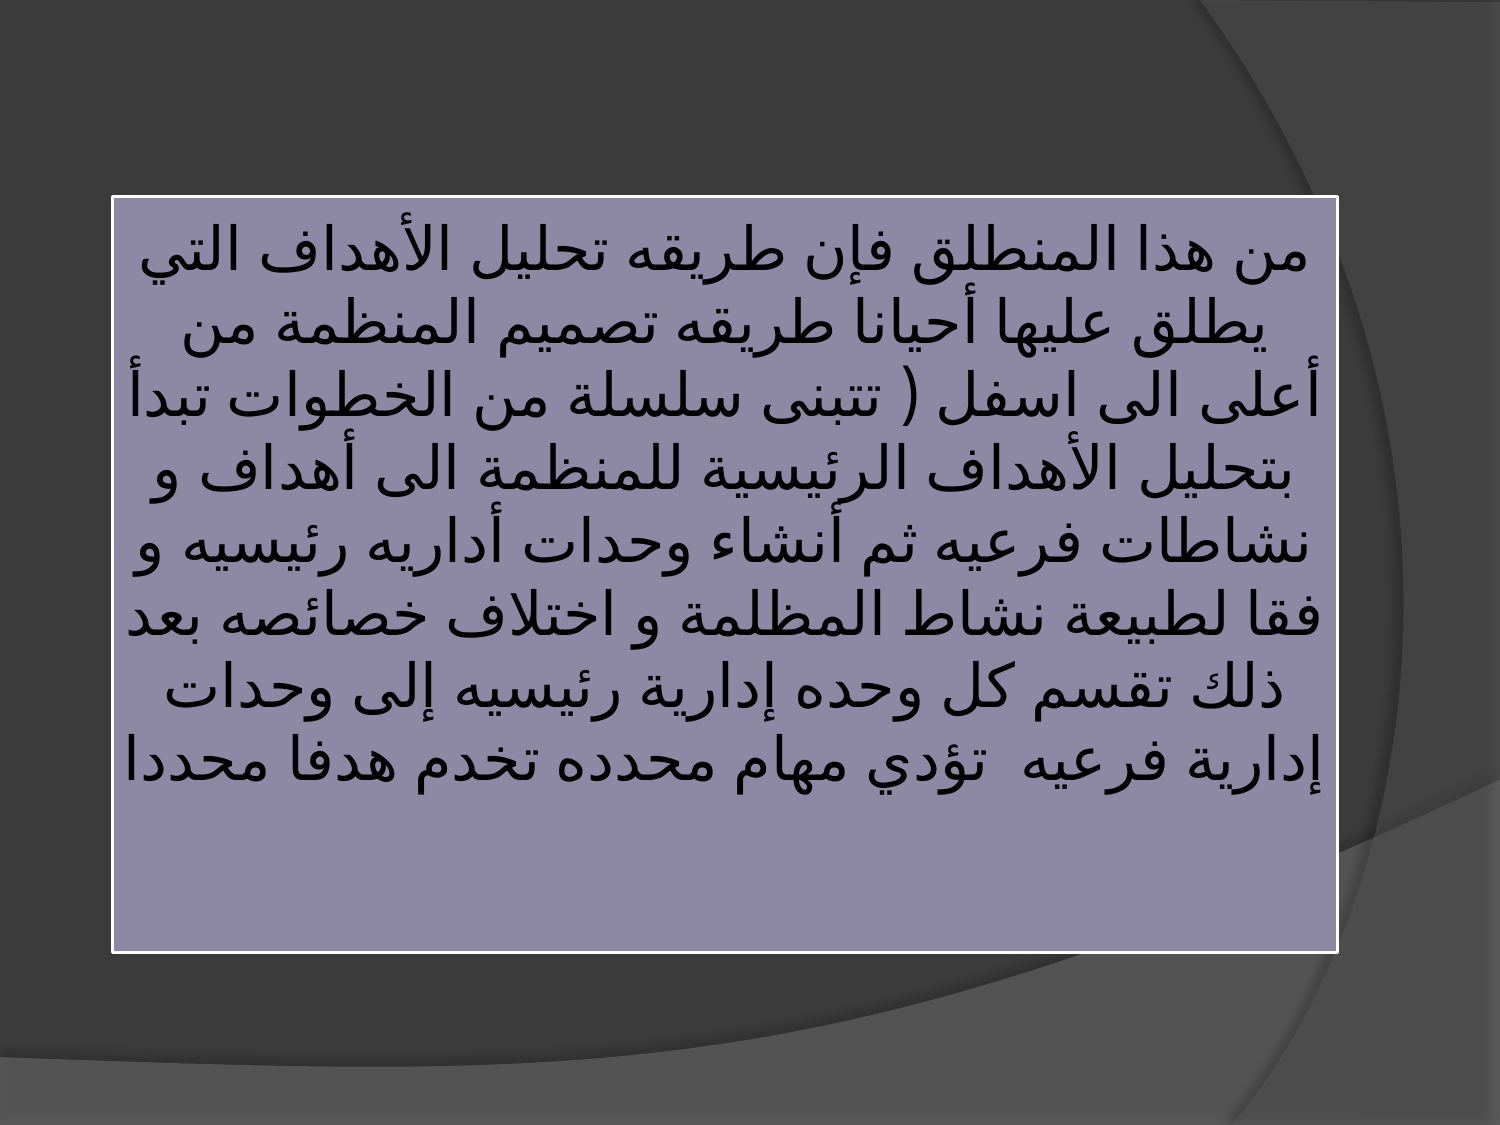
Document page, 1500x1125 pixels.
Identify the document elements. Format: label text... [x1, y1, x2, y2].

title من هذا المنطلق فإن طريقه تحليل الأهداف التي يطلق عليها أحيانا طريقه تصميم المنظمة من أعلى الى اسفل ( تتبنى سلسلة من الخطوات تبدأ بتحليل الأهداف الرئيسية للمنظمة الى أهداف و نشاطات فرعيه ثم أنشاء وحدات أداريه رئيسيه و فقا لطبيعة نشاط المظلمة و اختلاف خصائصه بعد ذلك تقسم كل وحده إدارية رئيسيه إلى وحدات إدارية فرعيه تؤدي مهام محدده تخدم هدفا محددا [111, 195, 1339, 954]
